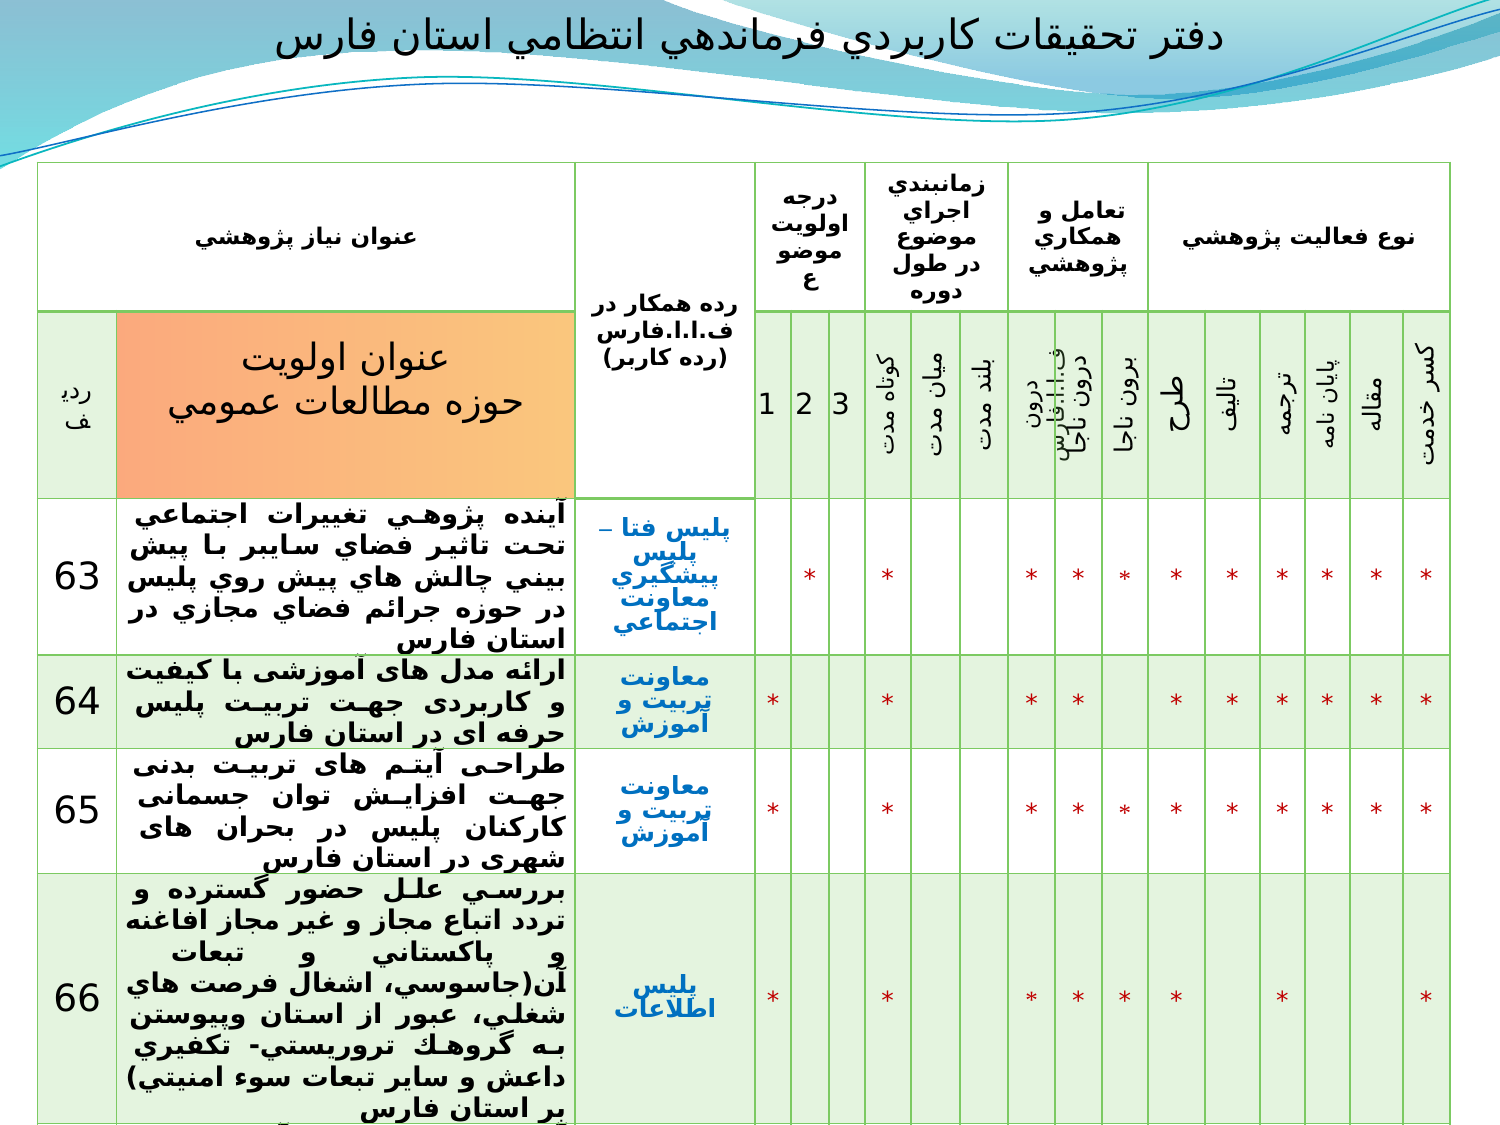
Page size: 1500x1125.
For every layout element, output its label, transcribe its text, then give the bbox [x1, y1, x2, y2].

table_cell تاليف [1206, 313, 1259, 498]
table_cell كوتاه مدت [866, 313, 910, 498]
table_cell [830, 499, 864, 654]
table_cell * [1103, 499, 1147, 654]
table_cell * [1261, 656, 1304, 748]
table_cell طرح [1149, 313, 1204, 498]
table_cell [912, 656, 959, 748]
table_cell [792, 656, 828, 748]
table_cell پايان نامه [1306, 313, 1349, 498]
table_cell [1103, 656, 1147, 748]
table_header نوع فعاليت پژوهشي [1149, 163, 1449, 310]
table_cell [1306, 874, 1349, 1123]
table_cell * [1009, 874, 1054, 1123]
table_header درجه اولويت موضوع [756, 163, 864, 310]
table_cell * [1009, 656, 1054, 748]
table_cell معاونت تربیت و آموزش [576, 749, 754, 873]
table_cell * [1103, 749, 1147, 873]
table_cell [961, 656, 1007, 748]
table_cell * [866, 874, 910, 1123]
table_cell * [866, 499, 910, 654]
table_cell معاونت تربیت و آموزش [576, 656, 754, 748]
table_cell [961, 874, 1007, 1123]
table_cell [756, 499, 790, 654]
table_cell * [1404, 656, 1449, 748]
table_cell * [1206, 656, 1259, 748]
table_cell * [866, 656, 910, 748]
table_cell 65 [38, 749, 116, 873]
table_cell برون ناجا [1103, 313, 1147, 498]
table_cell * [1306, 499, 1349, 654]
table_cell * [1056, 874, 1101, 1123]
table_cell [792, 749, 828, 873]
table_header عنوان نياز پژوهشي [38, 163, 574, 310]
table_cell كسر خدمت [1404, 313, 1449, 498]
table_cell [1206, 874, 1259, 1123]
table_cell 66 [38, 874, 116, 1123]
table_cell * [1306, 656, 1349, 748]
table_cell * [1351, 749, 1402, 873]
table_cell * [1056, 499, 1101, 654]
table_cell درون ف.ا.ا.فارس [1009, 313, 1054, 498]
table_cell 64 [38, 656, 116, 748]
table_cell * [866, 749, 910, 873]
table_cell * [1009, 749, 1054, 873]
table_header رده همكار در ف.ا.ا.فارس (رده كاربر) [576, 163, 754, 497]
table_cell [830, 656, 864, 748]
table_cell بلند مدت [961, 313, 1007, 498]
table_cell [830, 874, 864, 1123]
table_cell پليس فتا – پليس پيشگيري معاونت اجتماعي [576, 500, 754, 654]
table_cell بررسي علل حضور گسترده و تردد اتباع مجاز و غير مجاز افاغنه و پاكستاني و تبعات آن(جاسوسي، اشغال فرصت هاي شغلي، عبور از استان وپيوستن به گروهك تروريستي- تكفيري داعش و ساير تبعات سوء امنيتي) بر استان فارس [117, 874, 574, 1123]
table_cell * [1206, 499, 1259, 654]
table_cell [830, 749, 864, 873]
table_cell [961, 499, 1007, 654]
table_cell * [1009, 499, 1054, 654]
table_cell [1351, 874, 1402, 1123]
table_cell [792, 874, 828, 1123]
table_cell * [792, 499, 828, 654]
table_cell * [1149, 656, 1204, 748]
table_cell * [1306, 749, 1349, 873]
table_cell 63 [38, 499, 116, 654]
table_cell [912, 499, 959, 654]
table_cell 1 [756, 313, 790, 498]
table_header تعامل و همكاري پژوهشي [1009, 163, 1147, 310]
table_cell رديف [38, 313, 116, 498]
table_cell * [756, 656, 790, 748]
table_cell * [1261, 499, 1304, 654]
table_cell * [1103, 874, 1147, 1123]
table_cell [912, 749, 959, 873]
table_cell * [1206, 749, 1259, 873]
table_cell * [1351, 656, 1402, 748]
table_cell عنوان اولويت حوزه مطالعات عمومي [117, 313, 574, 498]
table_cell * [1056, 749, 1101, 873]
table_cell ترجمه [1261, 313, 1304, 498]
table_cell طراحی آیتم های تربیت بدنی جهت افزایش توان جسمانی کارکنان پلیس در بحران های شهری در استان فارس [117, 749, 574, 873]
table_header زمانبندي اجراي موضوع در طول دوره [866, 163, 1007, 310]
table_cell 2 [792, 313, 828, 498]
table_cell درون ناجا [1056, 313, 1101, 498]
table_cell * [1404, 499, 1449, 654]
text_box دفتر تحقيقات كاربردي فرماندهي انتظامي استان فارس [0, 0, 1500, 65]
table_cell * [1149, 874, 1204, 1123]
table_cell * [1261, 749, 1304, 873]
table_cell * [1056, 656, 1101, 748]
table_cell پليس اطلاعات [576, 874, 754, 1123]
table_cell * [1149, 499, 1204, 654]
table_cell 3 [830, 313, 864, 498]
table_cell ارائه مدل های آموزشی با کیفیت و کاربردی جهت تربیت پلیس حرفه ای در استان فارس [117, 656, 574, 748]
table_cell * [1404, 874, 1449, 1123]
table_cell * [756, 749, 790, 873]
table_cell [912, 874, 959, 1123]
table_cell * [1404, 749, 1449, 873]
table_cell [961, 749, 1007, 873]
table_cell * [756, 874, 790, 1123]
table_cell مقاله [1351, 313, 1402, 498]
table_cell * [1261, 874, 1304, 1123]
table_cell * [1351, 499, 1402, 654]
table_cell ميان مدت [912, 313, 959, 498]
table_cell آينده پ‍ژوهي تغييرات اجتماعي تحت تاثير فضاي سايبر با پيش بيني چالش هاي پيش روي پليس در حوزه جرائم فضاي مجازي در استان فارس [117, 499, 574, 654]
table_cell * [1149, 749, 1204, 873]
